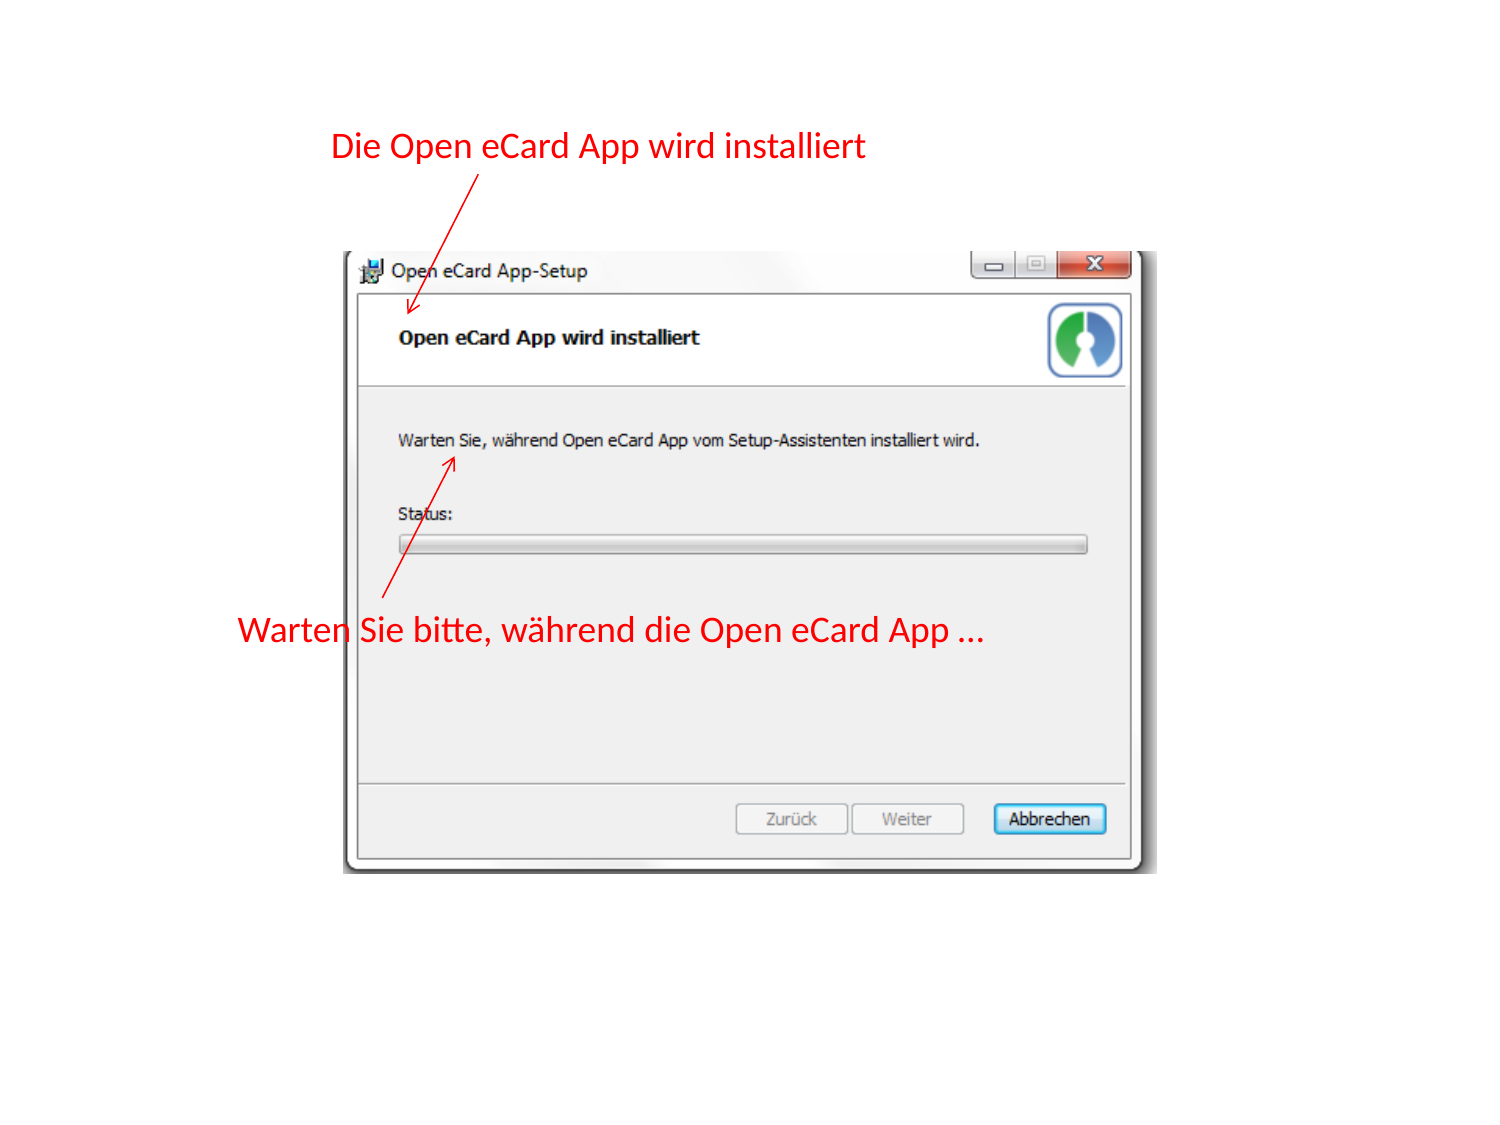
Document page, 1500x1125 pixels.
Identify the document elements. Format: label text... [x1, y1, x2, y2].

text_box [407, 173, 479, 315]
text_box Warten Sie bitte, während die Open eCard App … [222, 597, 338, 658]
text_box Die Open eCard App wird installiert [316, 113, 882, 174]
picture [343, 251, 1157, 874]
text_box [382, 455, 455, 599]
